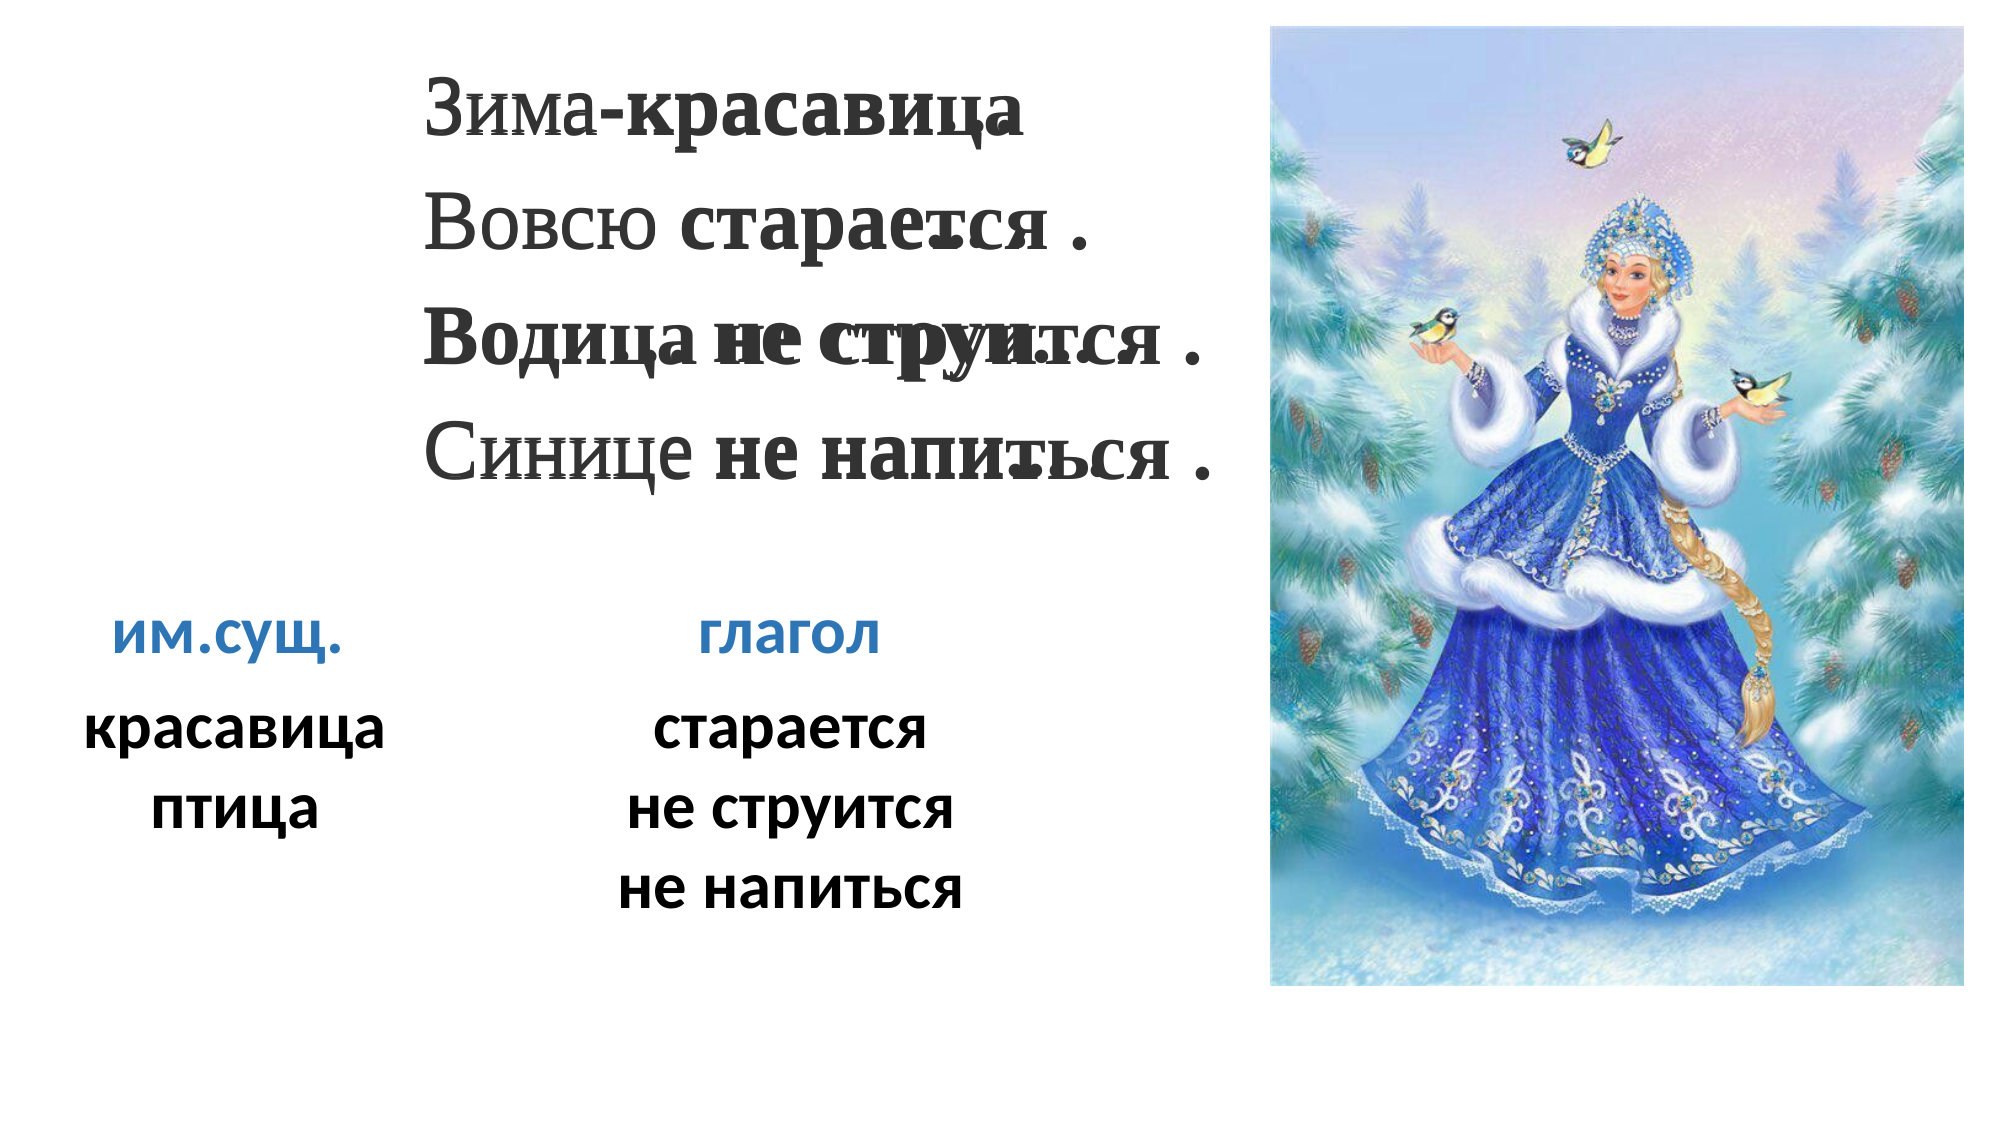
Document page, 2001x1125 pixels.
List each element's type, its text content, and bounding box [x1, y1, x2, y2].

text_box глагол [683, 579, 1088, 674]
text_box красавица птица [16, 675, 455, 850]
text_box Зима-красавица Вовсю старается . Водица не струится . Синице не напиться . [409, 29, 1270, 504]
text_box старается не струится не напиться [571, 675, 1011, 930]
picture [1270, 26, 1964, 986]
text_box им.сущ. [96, 579, 390, 674]
